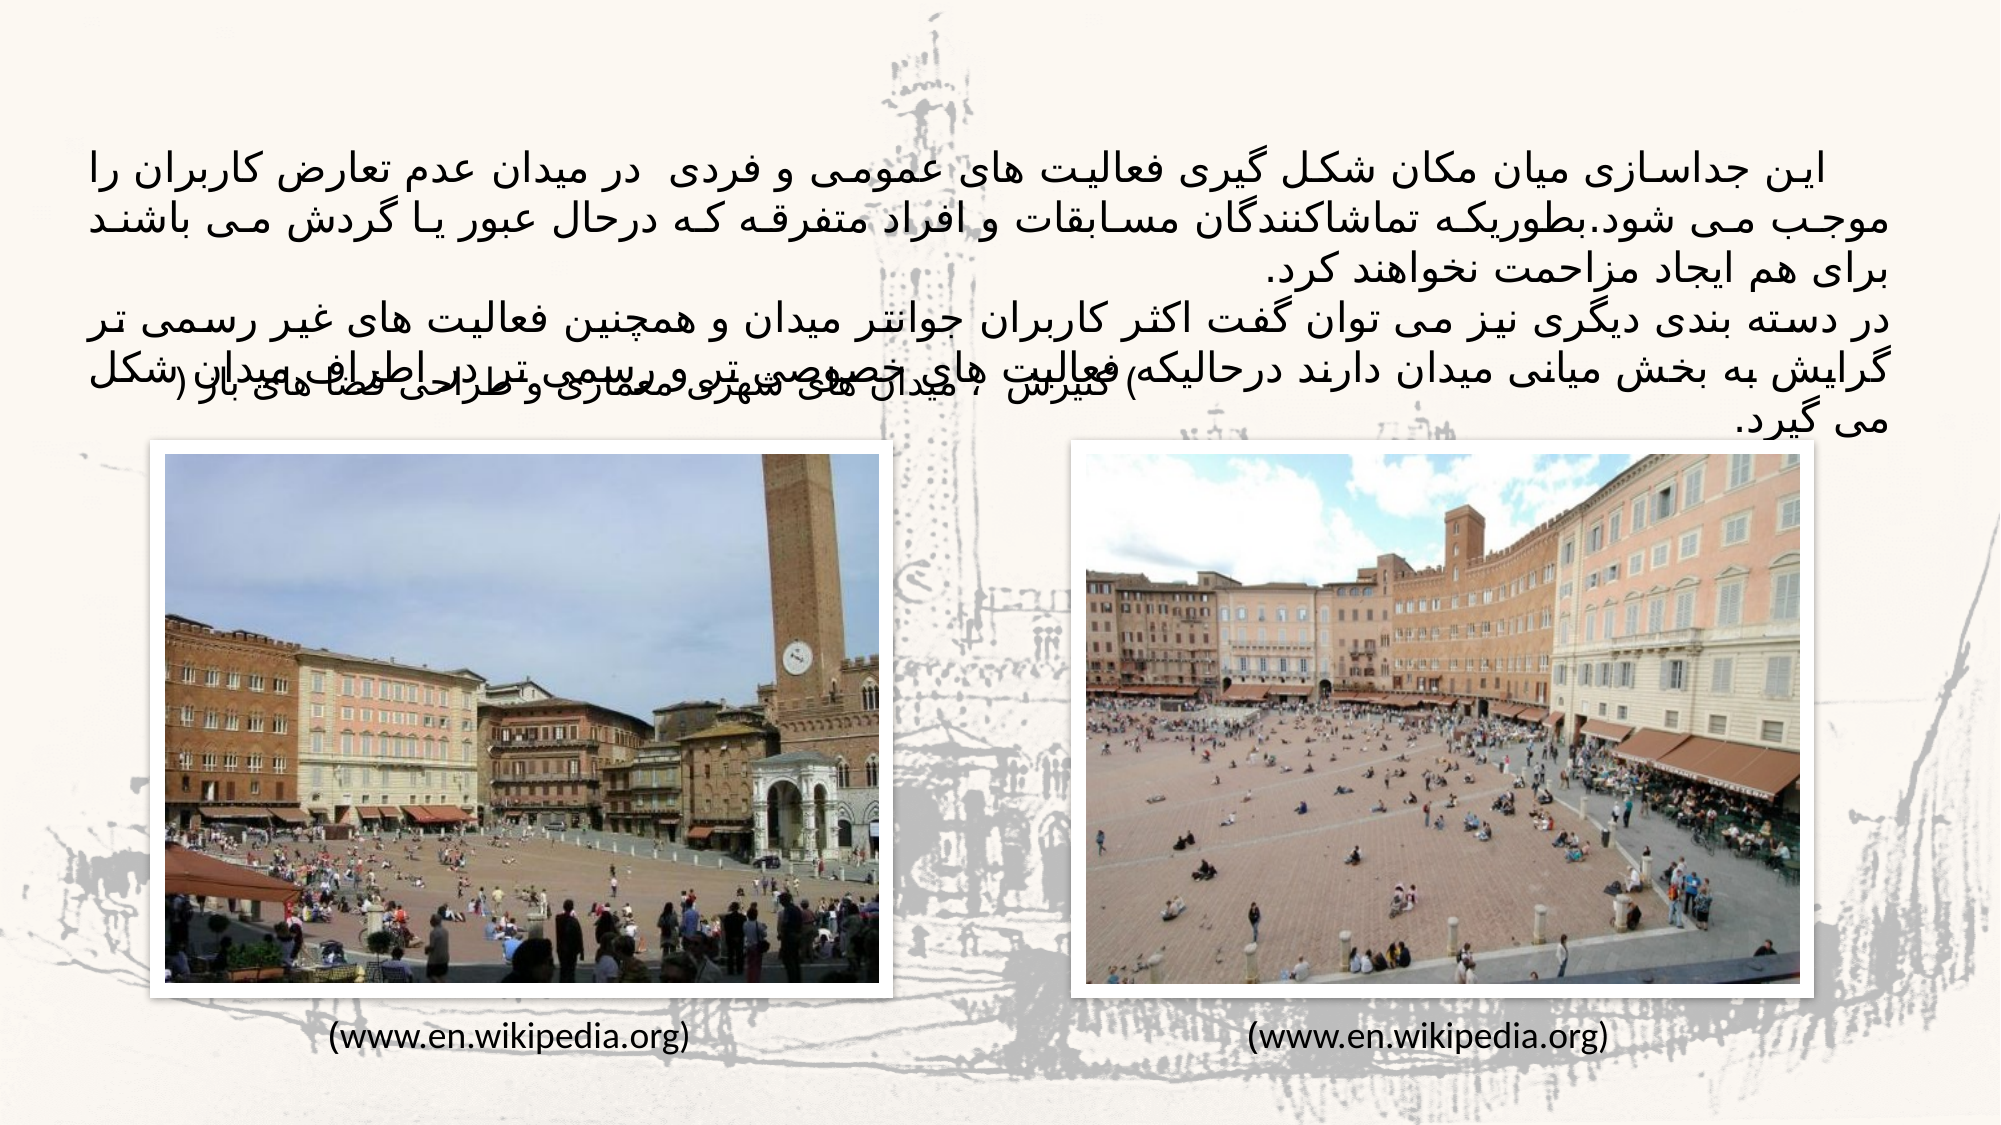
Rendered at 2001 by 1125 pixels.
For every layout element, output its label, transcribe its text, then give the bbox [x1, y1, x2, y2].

text_box ) کنیرش ، میدان های شهری معماری و طراحی فضا های باز ( [158, 350, 1154, 410]
text_box این جداسازی میان مکان شکل گیری فعالیت های عمومی و فردی در میدان عدم تعارض کاربران را موجب می شود.بطوریکه تماشاکنندگان مسابقات و افراد متفرقه که درحال عبور یا گردش می باشند برای هم ایجاد مزاحمت نخواهند کرد. در دسته بندی دیگری نیز می توان گفت اکثر کاربران جوانتر میدان و همچنین فعالیت های غیر رسمی تر گرایش به بخش میانی میدان دارند درحالیکه فعالیت های خصوصی تر و رسمی تر در اطراف میدان شکل می گیرد. [73, 133, 1906, 448]
picture [164, 454, 879, 984]
picture [1085, 454, 1800, 984]
text_box (www.en.wikipedia.org) [1232, 1004, 1753, 1109]
text_box (www.en.wikipedia.org) [313, 1004, 834, 1109]
